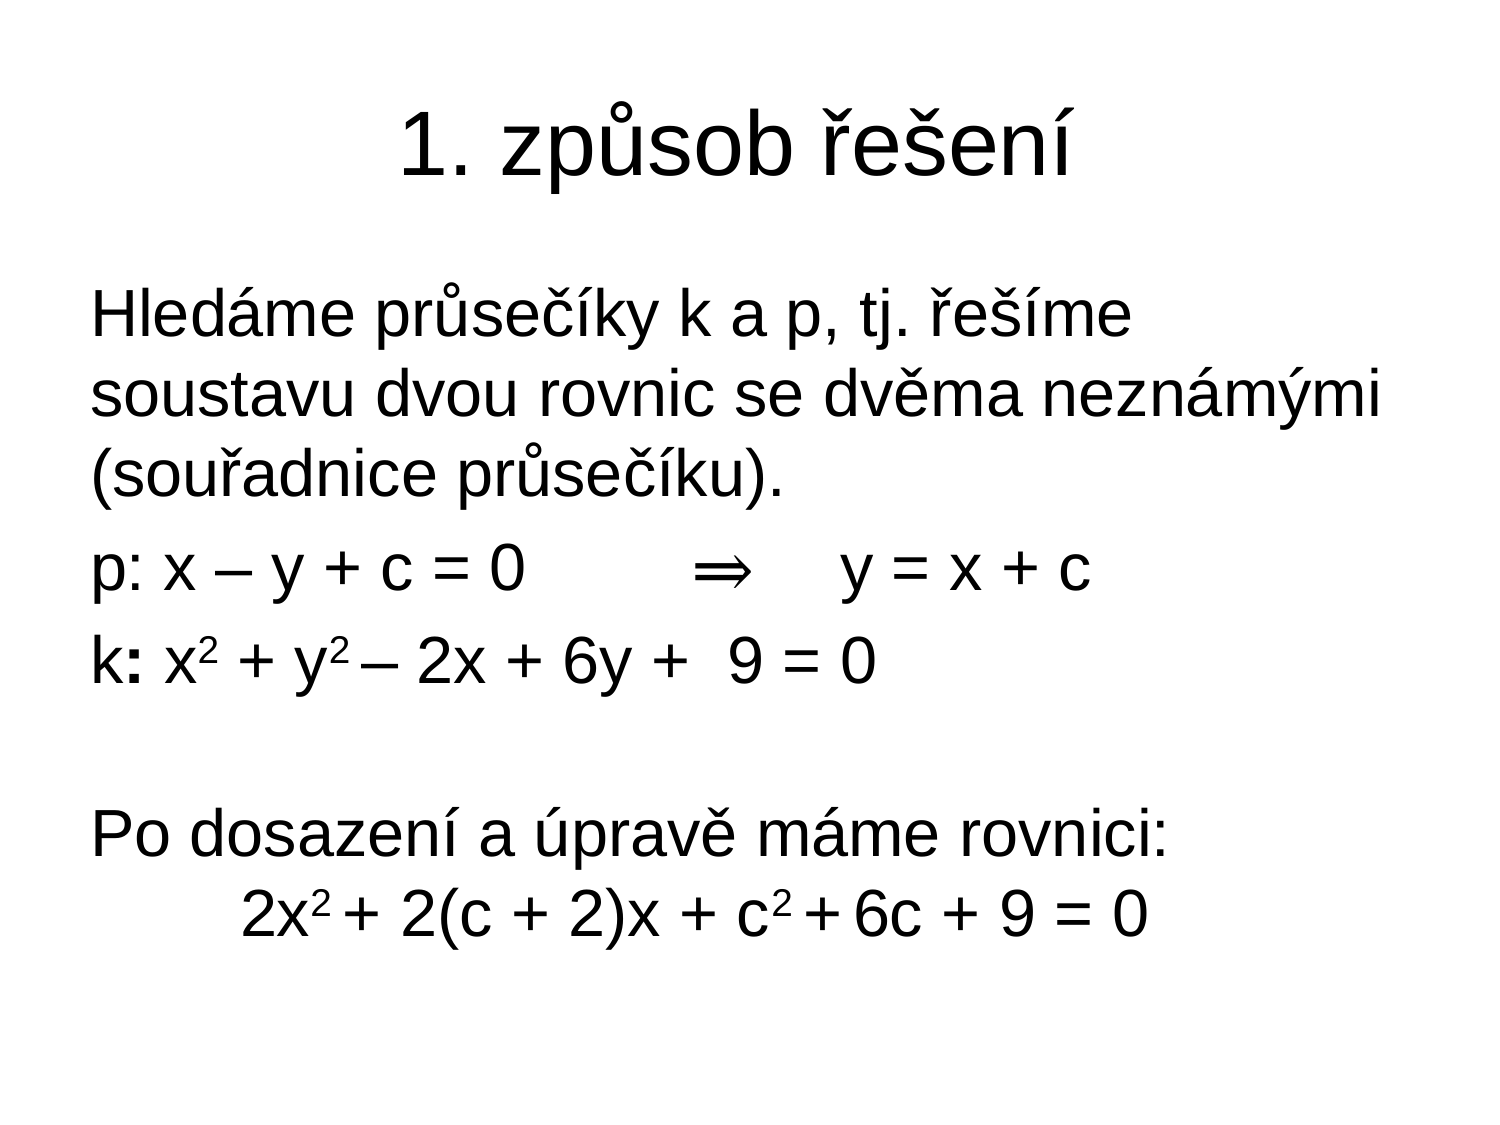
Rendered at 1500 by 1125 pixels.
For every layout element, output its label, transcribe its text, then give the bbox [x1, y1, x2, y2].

list Hledáme průsečíky k a p, tj. řešíme soustavu dvou rovnic se dvěma neznámými (souřadnice průsečíku). p: x – y + c = 0 ⇒ y = x + c k: x2 + y2 – 2x + 6y + 9 = 0 Po dosazení a úpravě máme rovnici: 2x2 + 2(c + 2)x + c2 + 6c + 9 = 0 [75, 262, 1425, 1005]
title 1. způsob řešení [75, 45, 1425, 233]
